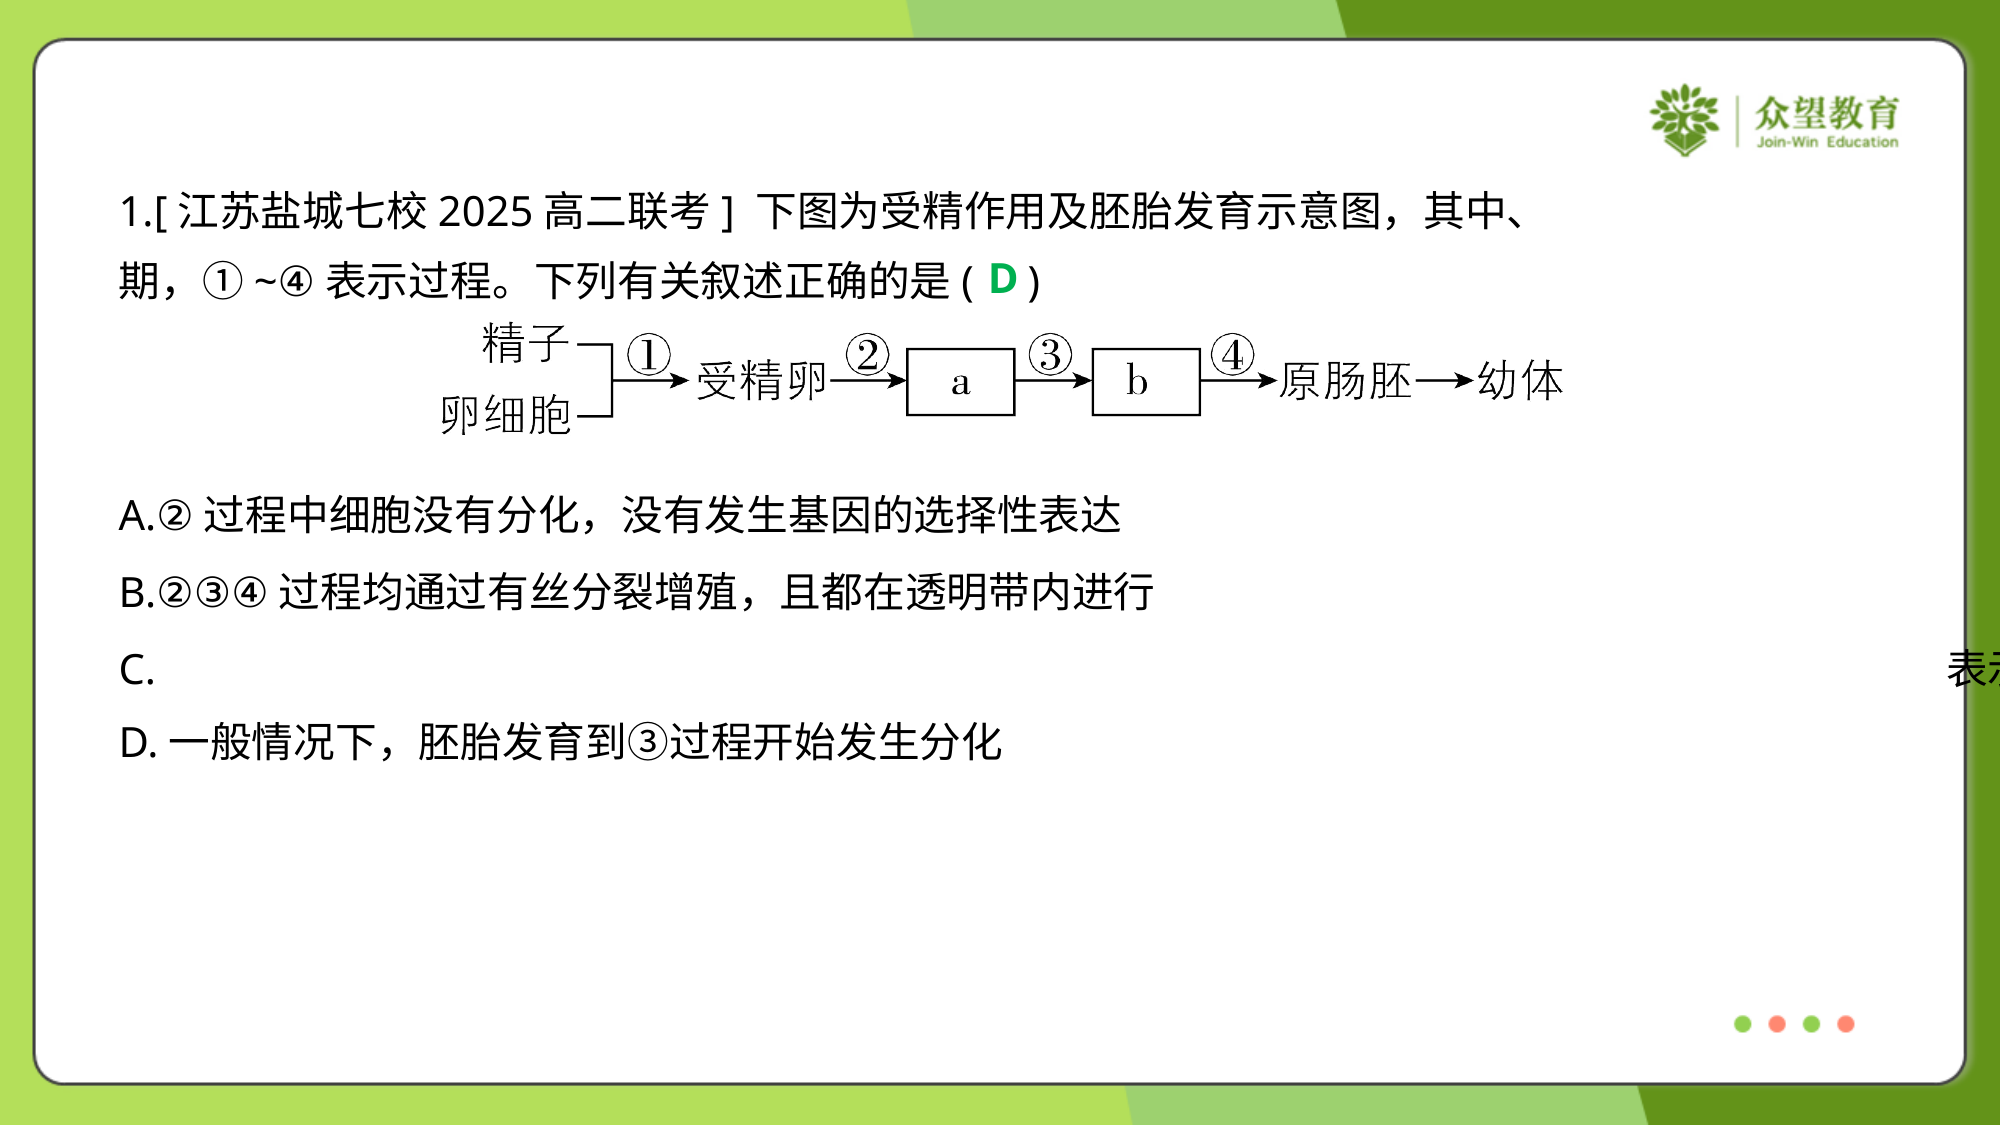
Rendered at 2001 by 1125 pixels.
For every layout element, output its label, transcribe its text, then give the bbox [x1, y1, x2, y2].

picture [0, 0, 2000, 1125]
text_box D [971, 231, 1036, 296]
